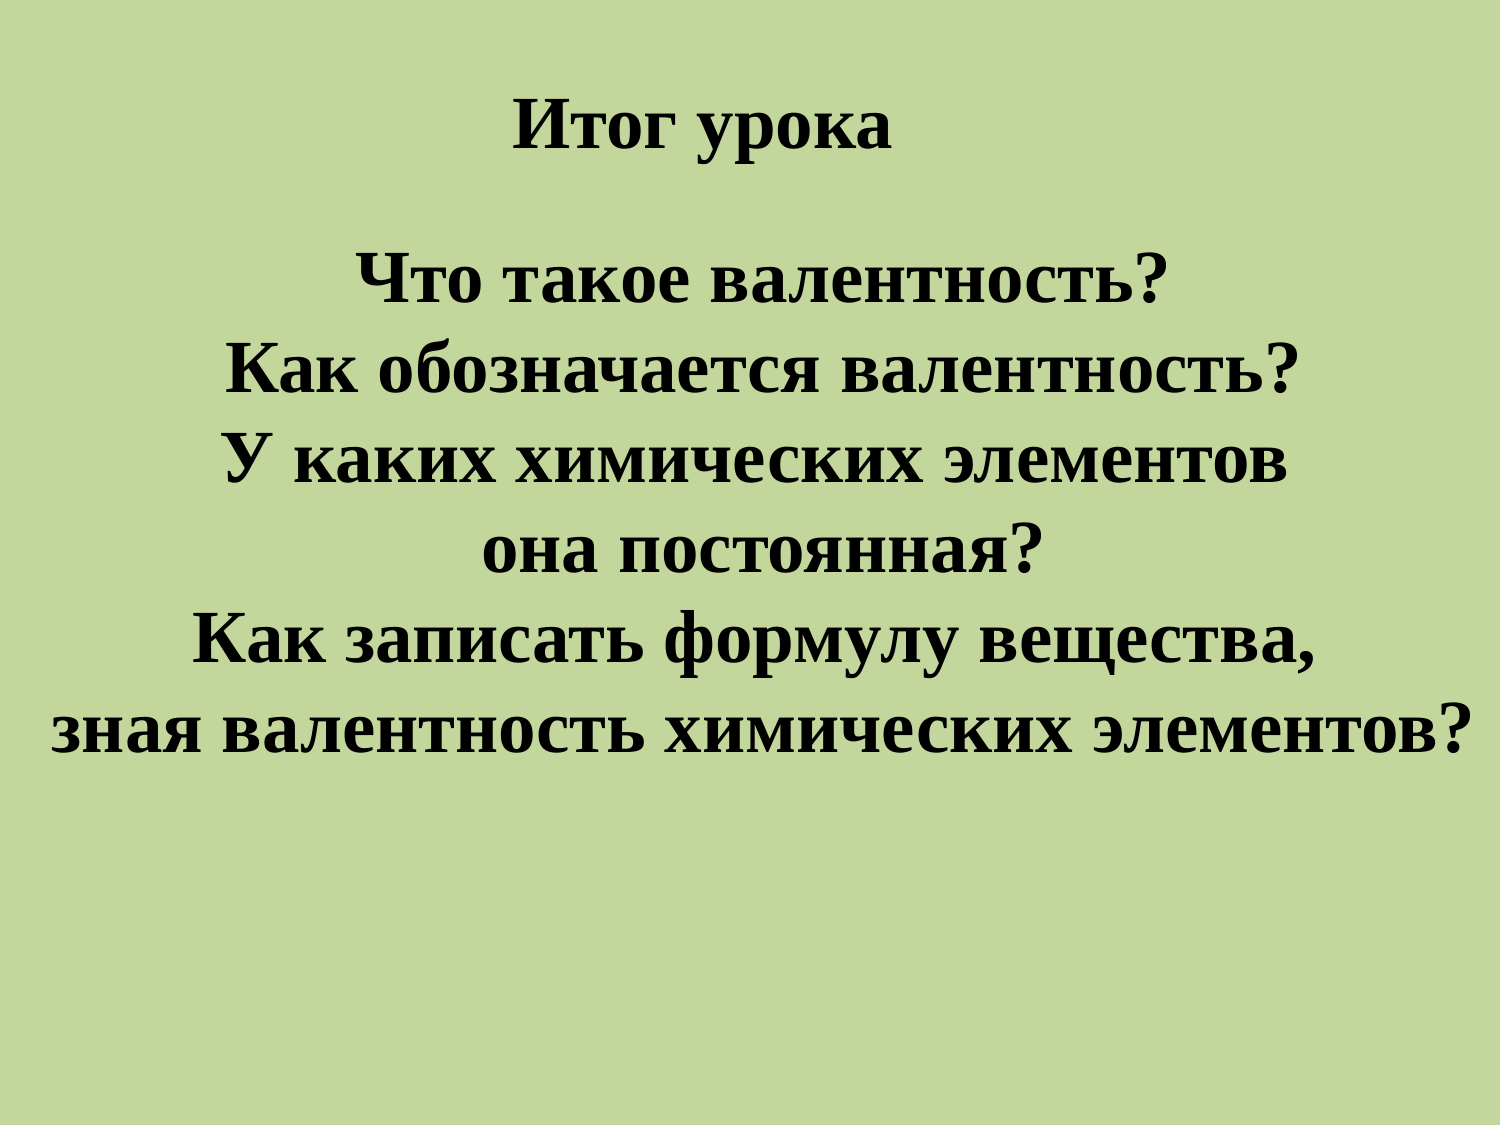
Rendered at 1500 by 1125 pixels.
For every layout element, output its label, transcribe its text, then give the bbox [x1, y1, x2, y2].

text_box Что такое валентность? Как обозначается валентность? У каких химических элементов она постоянная? Как записать формулу вещества, зная валентность химических элементов? [36, 219, 1491, 775]
text_box Итог урока [395, 66, 1010, 172]
